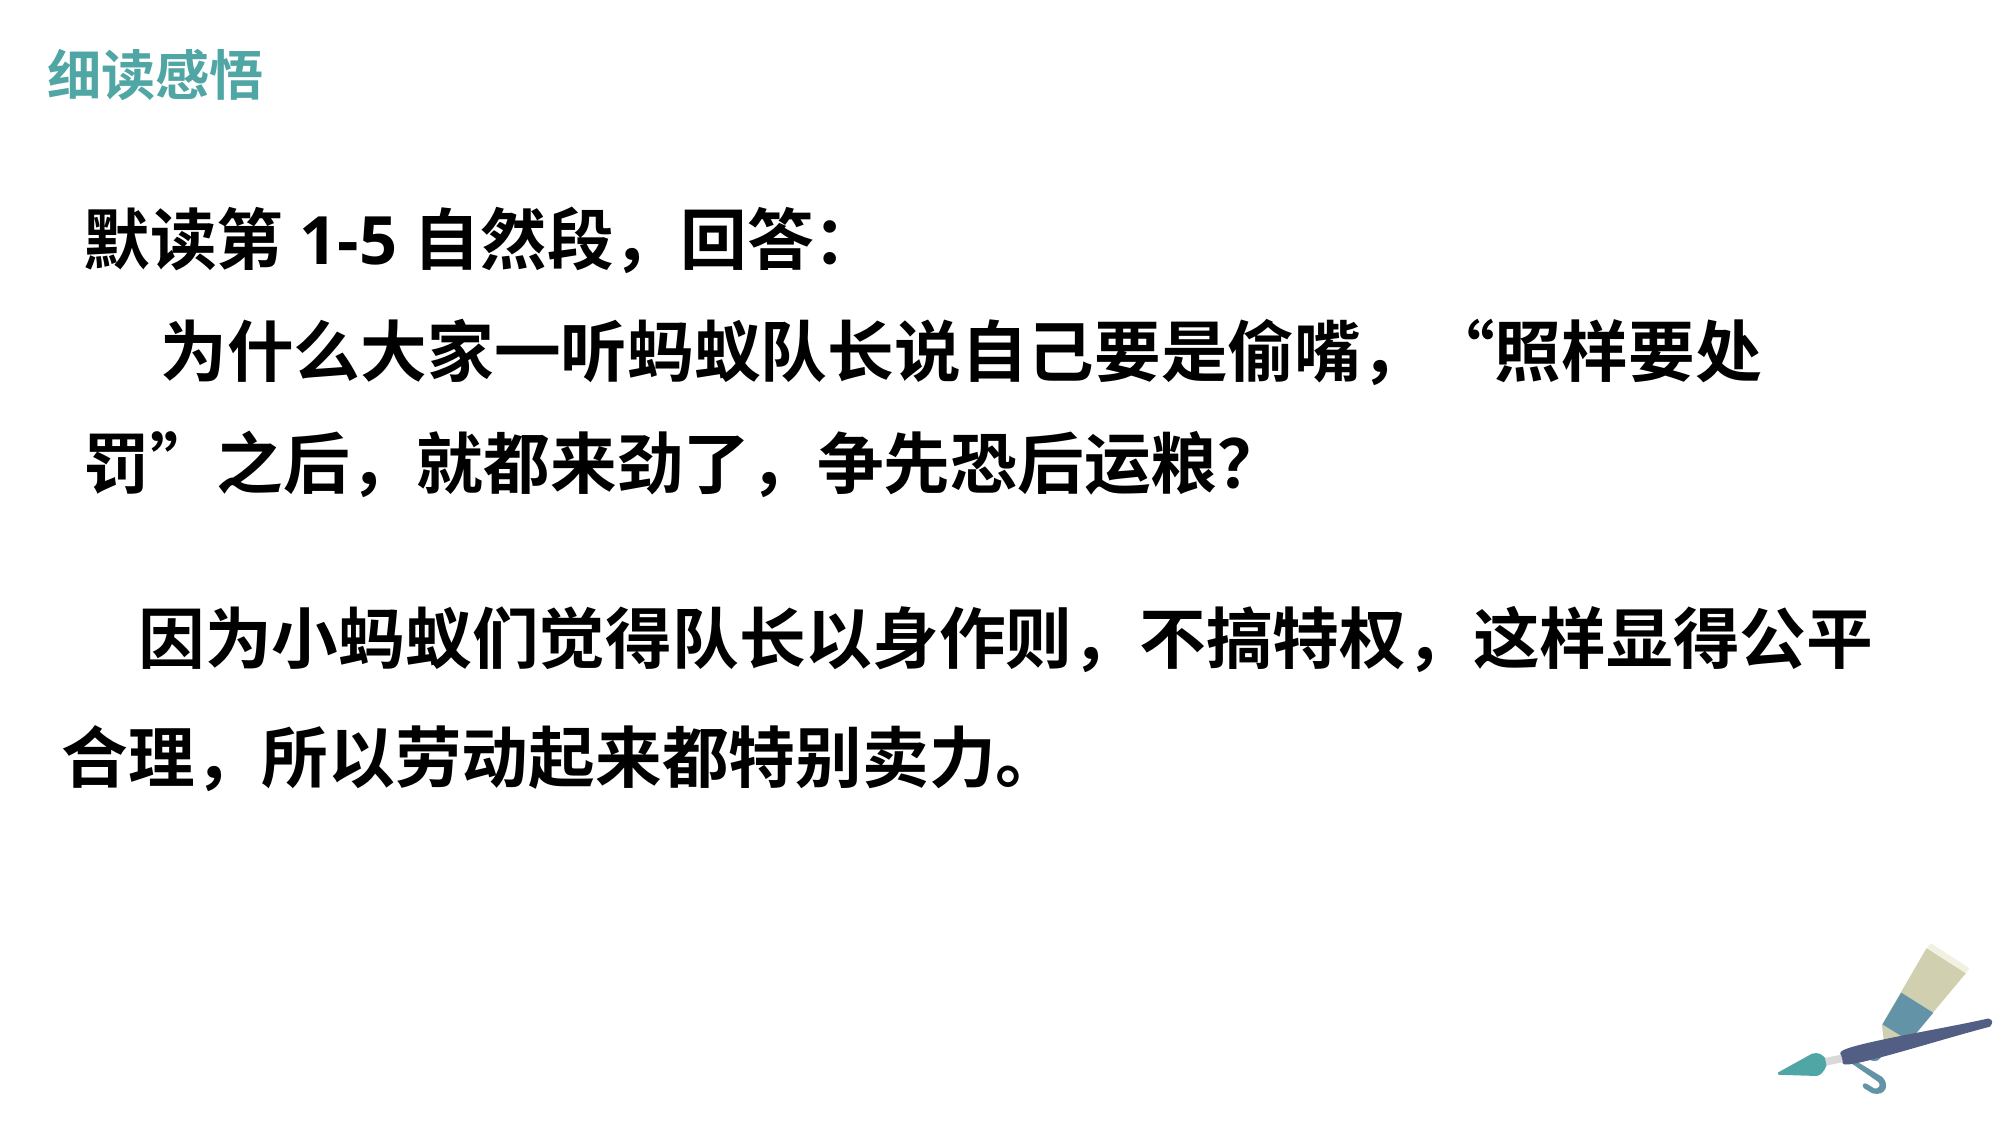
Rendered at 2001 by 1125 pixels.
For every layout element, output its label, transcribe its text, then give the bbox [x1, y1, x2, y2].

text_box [1811, 945, 1974, 1125]
text_box 因为小蚂蚁们觉得队长以身作则，不搞特权，这样显得公平合理，所以劳动起来都特别卖力。 [46, 549, 1903, 804]
text_box 细读感悟 [32, 33, 347, 114]
text_box 默读第1-5自然段，回答： 为什么大家一听蚂蚁队长说自己要是偷嘴，“照样要处罚”之后，就都来劲了，争先恐后运粮？ [68, 174, 1881, 510]
